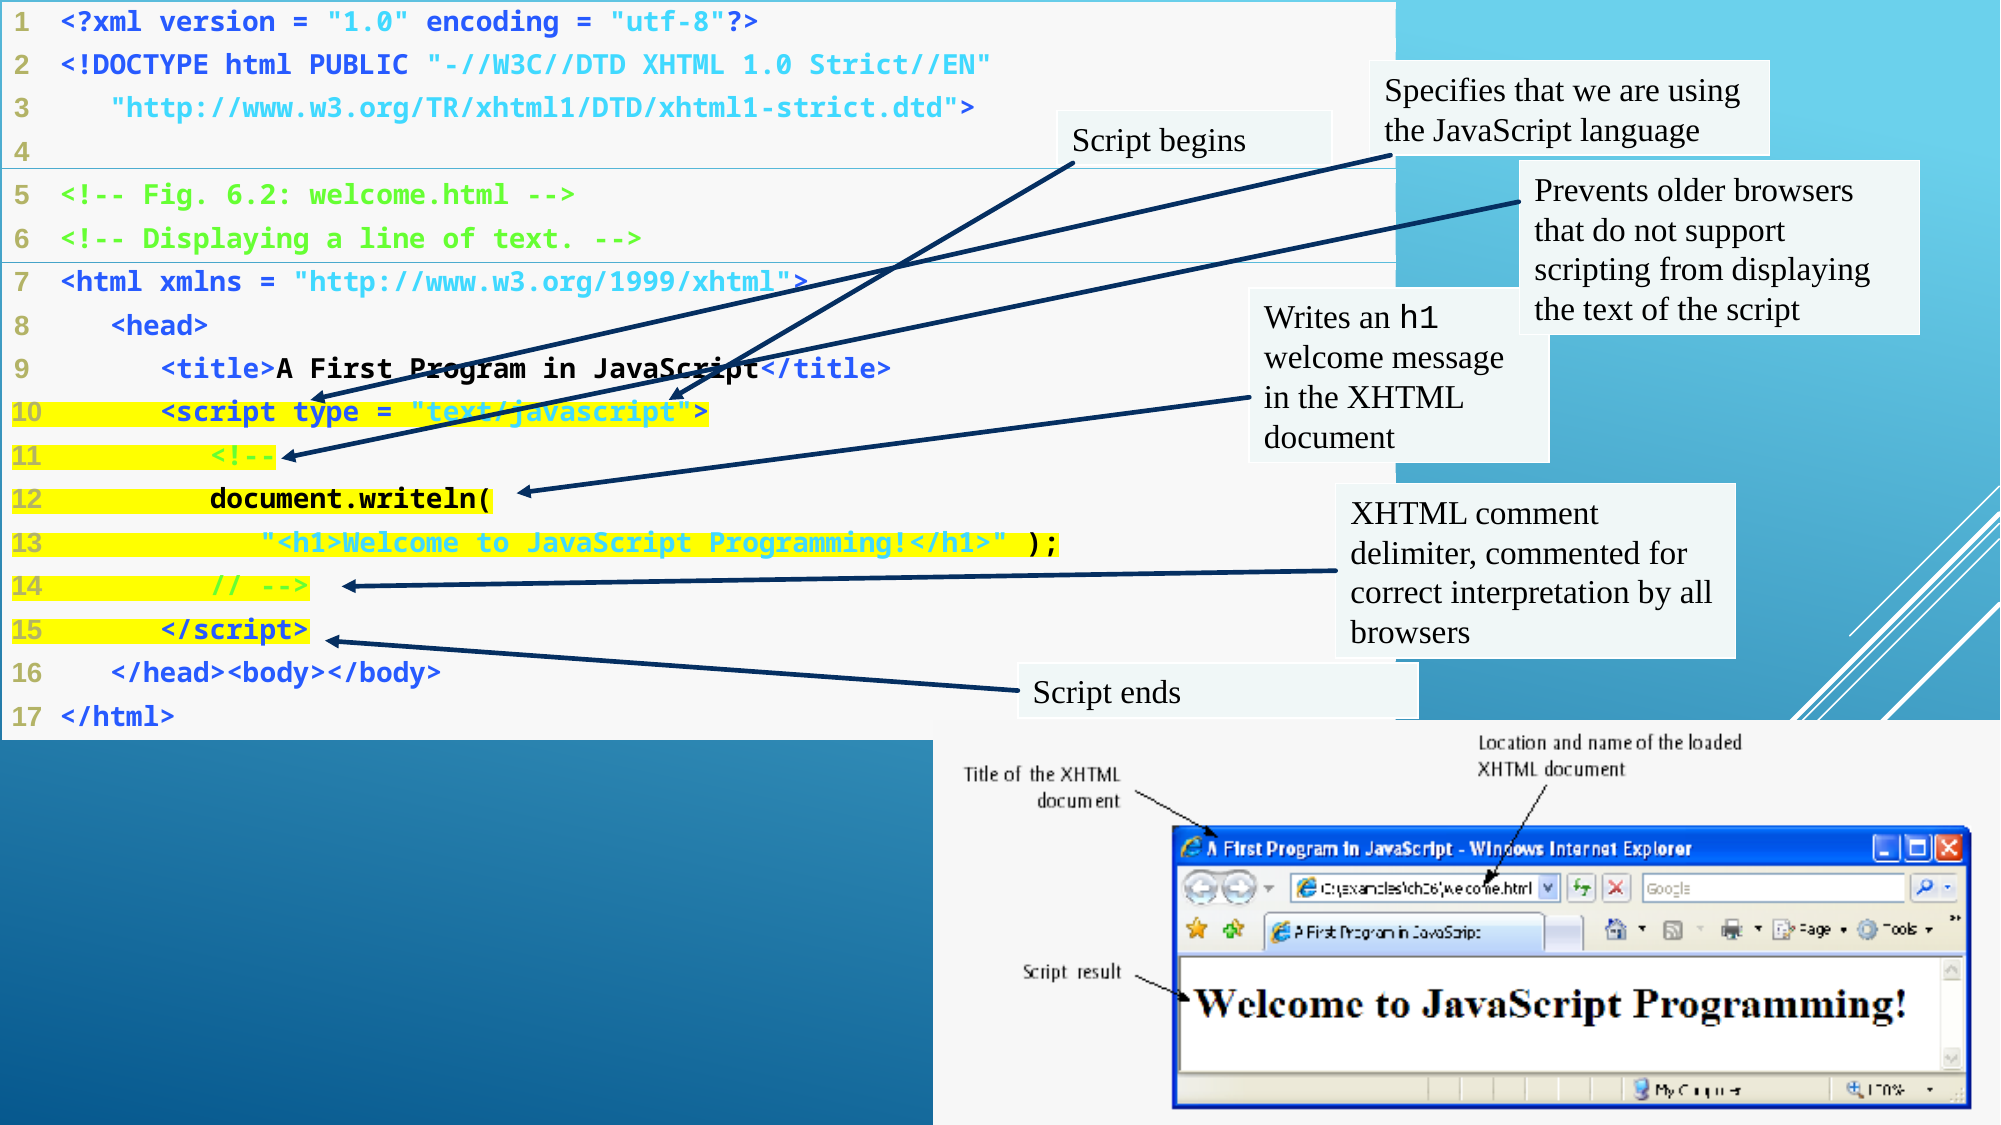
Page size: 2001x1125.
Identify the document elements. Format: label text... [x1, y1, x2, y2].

picture [932, 720, 2000, 1125]
text_box Specifies that we are using the JavaScript language [1549, 60, 1770, 155]
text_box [0, 1, 1549, 776]
text_box Prevents older browsers that do not support scripting from displaying the text of the script [1549, 160, 1920, 335]
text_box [516, 396, 1250, 494]
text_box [280, 201, 1519, 459]
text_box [324, 640, 1018, 692]
text_box XHTML comment delimiter, commented for correct interpretation by all browsers [1549, 483, 1736, 658]
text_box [310, 154, 1391, 201]
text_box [341, 571, 1336, 587]
